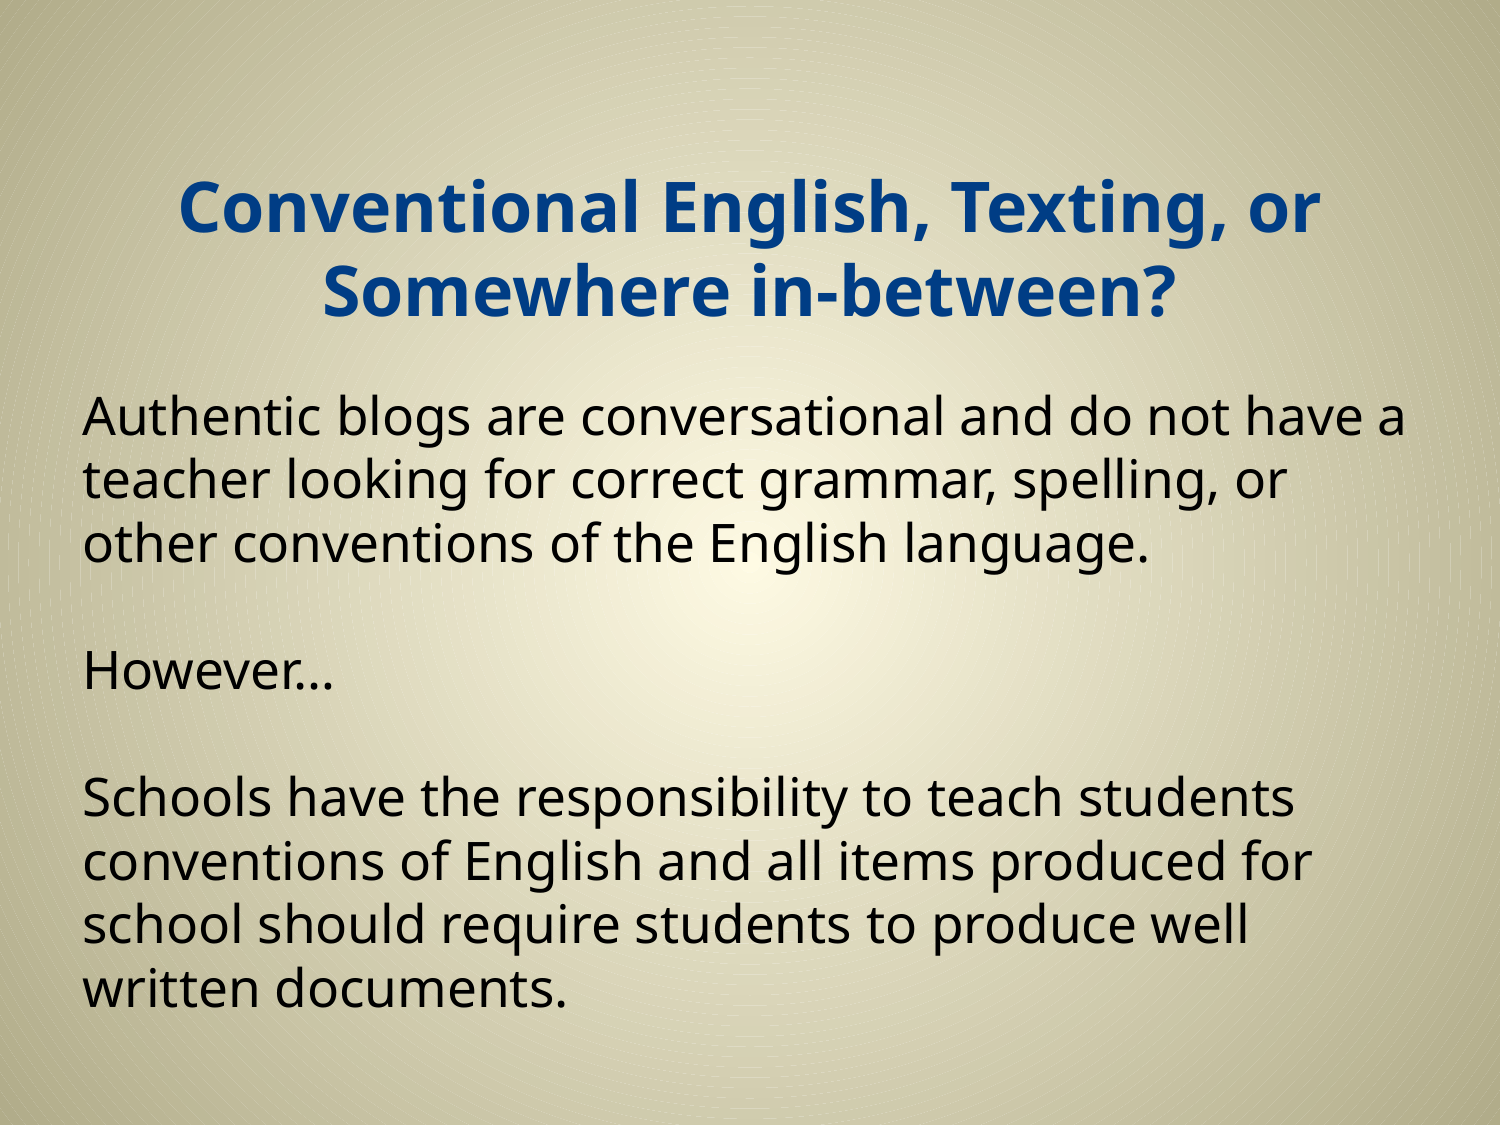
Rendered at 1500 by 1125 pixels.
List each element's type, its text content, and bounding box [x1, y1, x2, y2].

title Conventional English, Texting, or Somewhere in-between? [75, 149, 1425, 338]
list Authentic blogs are conversational and do not have a teacher looking for correct grammar, spelling, or other conventions of the English language. However… Schools have the responsibility to teach students conventions of English and all items produced for school should require students to produce well written documents. [75, 375, 1425, 1038]
